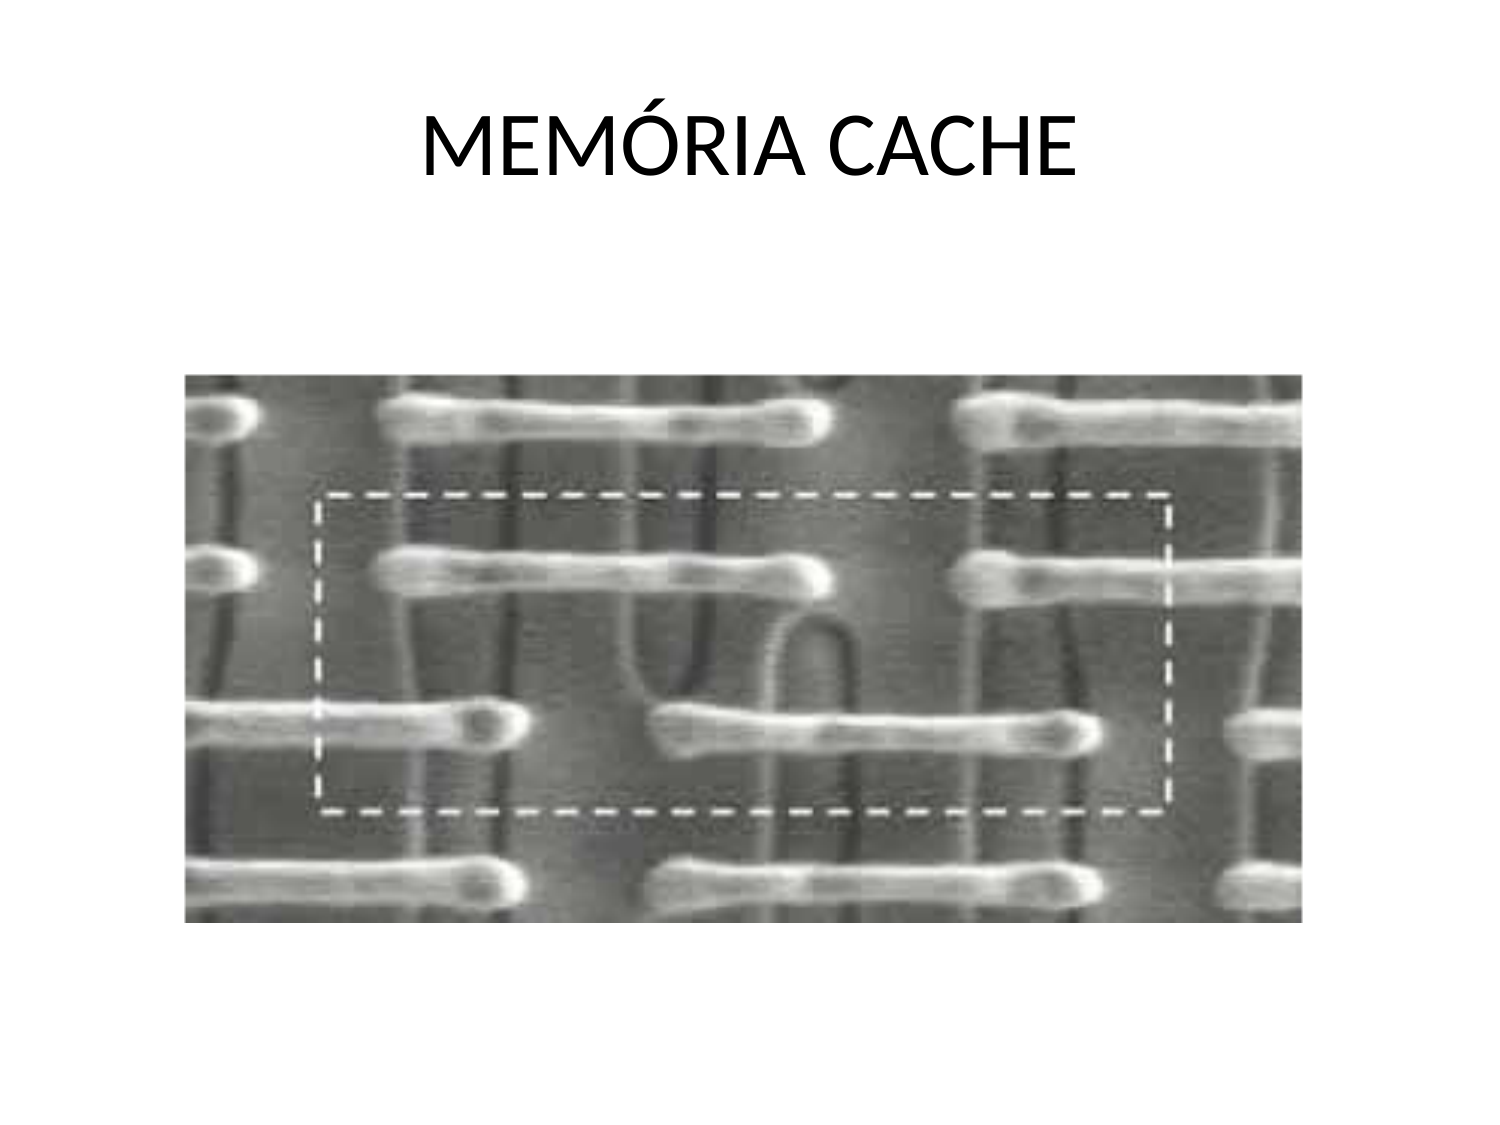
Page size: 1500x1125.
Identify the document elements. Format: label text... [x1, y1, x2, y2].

title MEMÓRIA CACHE [75, 45, 1425, 233]
picture [182, 373, 1306, 923]
